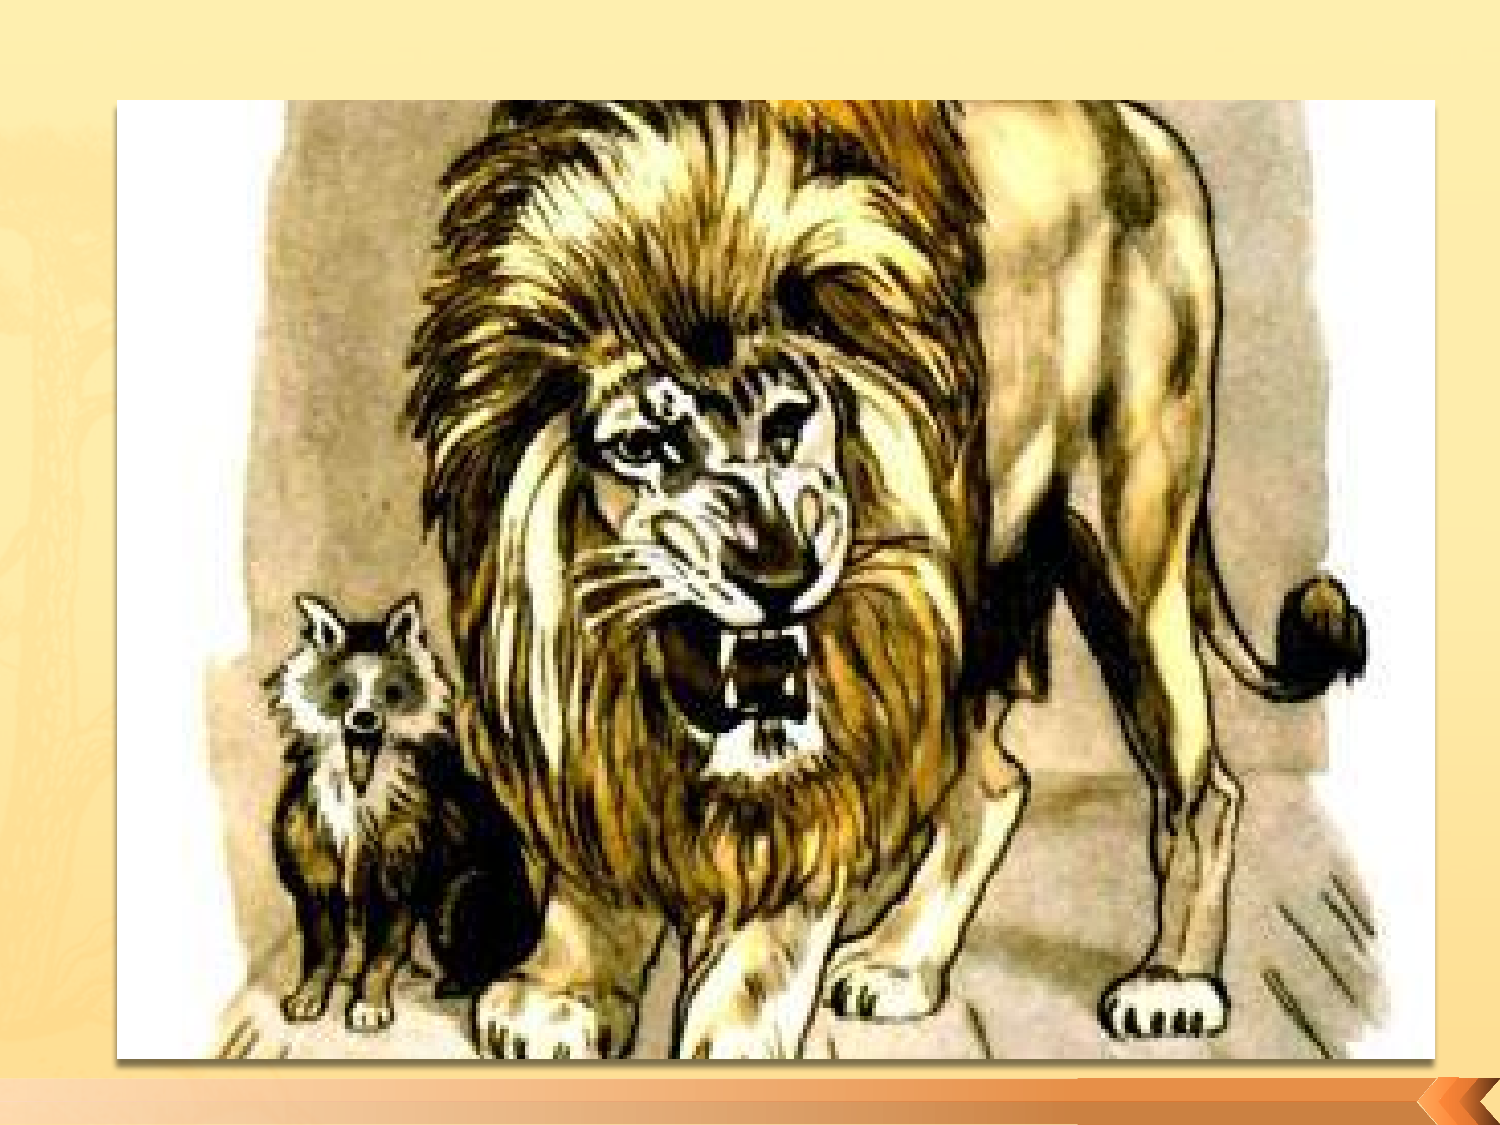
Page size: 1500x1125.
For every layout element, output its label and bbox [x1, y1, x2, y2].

picture [116, 99, 1436, 1060]
